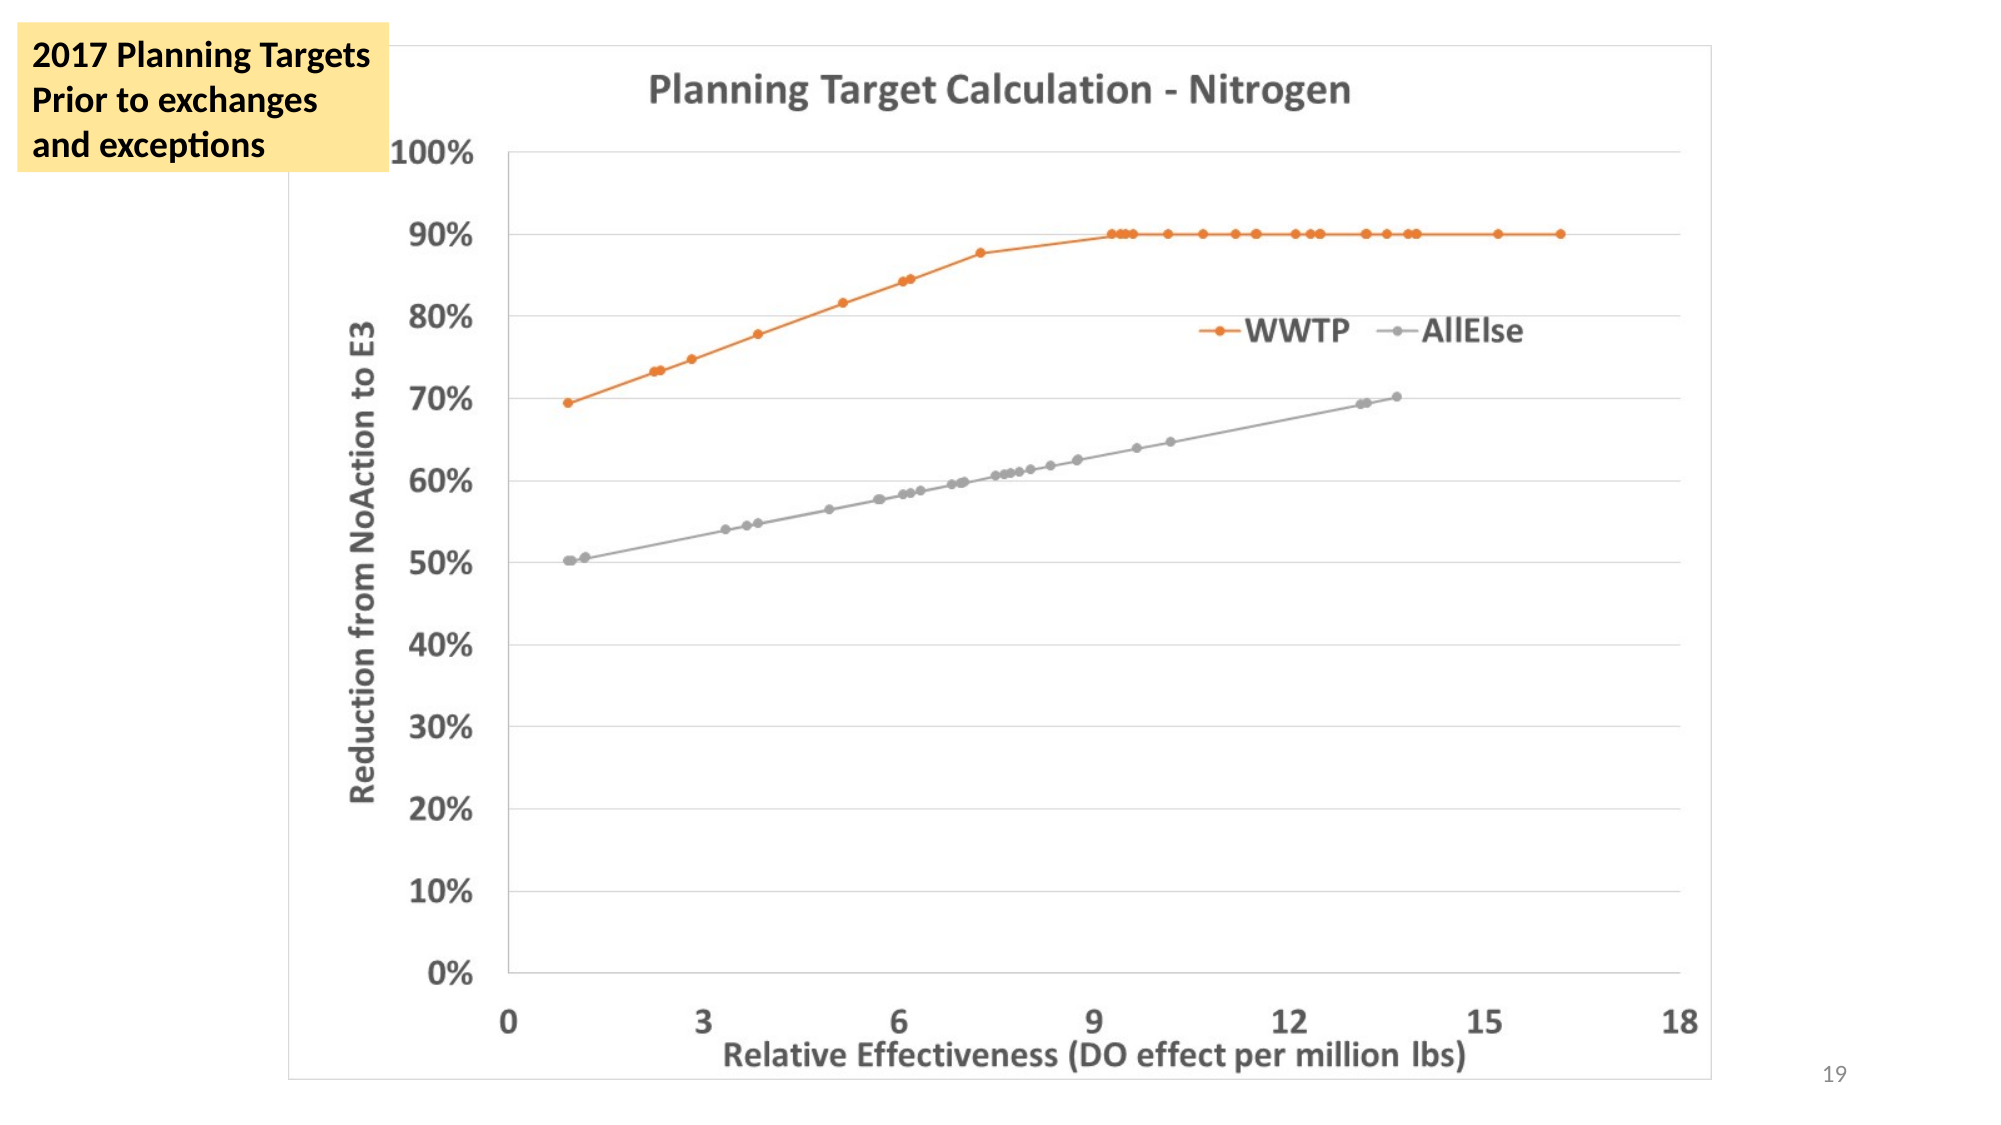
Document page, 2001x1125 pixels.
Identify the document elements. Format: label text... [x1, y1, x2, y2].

slide_number 19 [1412, 1042, 1863, 1103]
text_box 2017 Planning Targets Prior to exchanges and exceptions [17, 22, 390, 173]
picture [288, 45, 1712, 1080]
